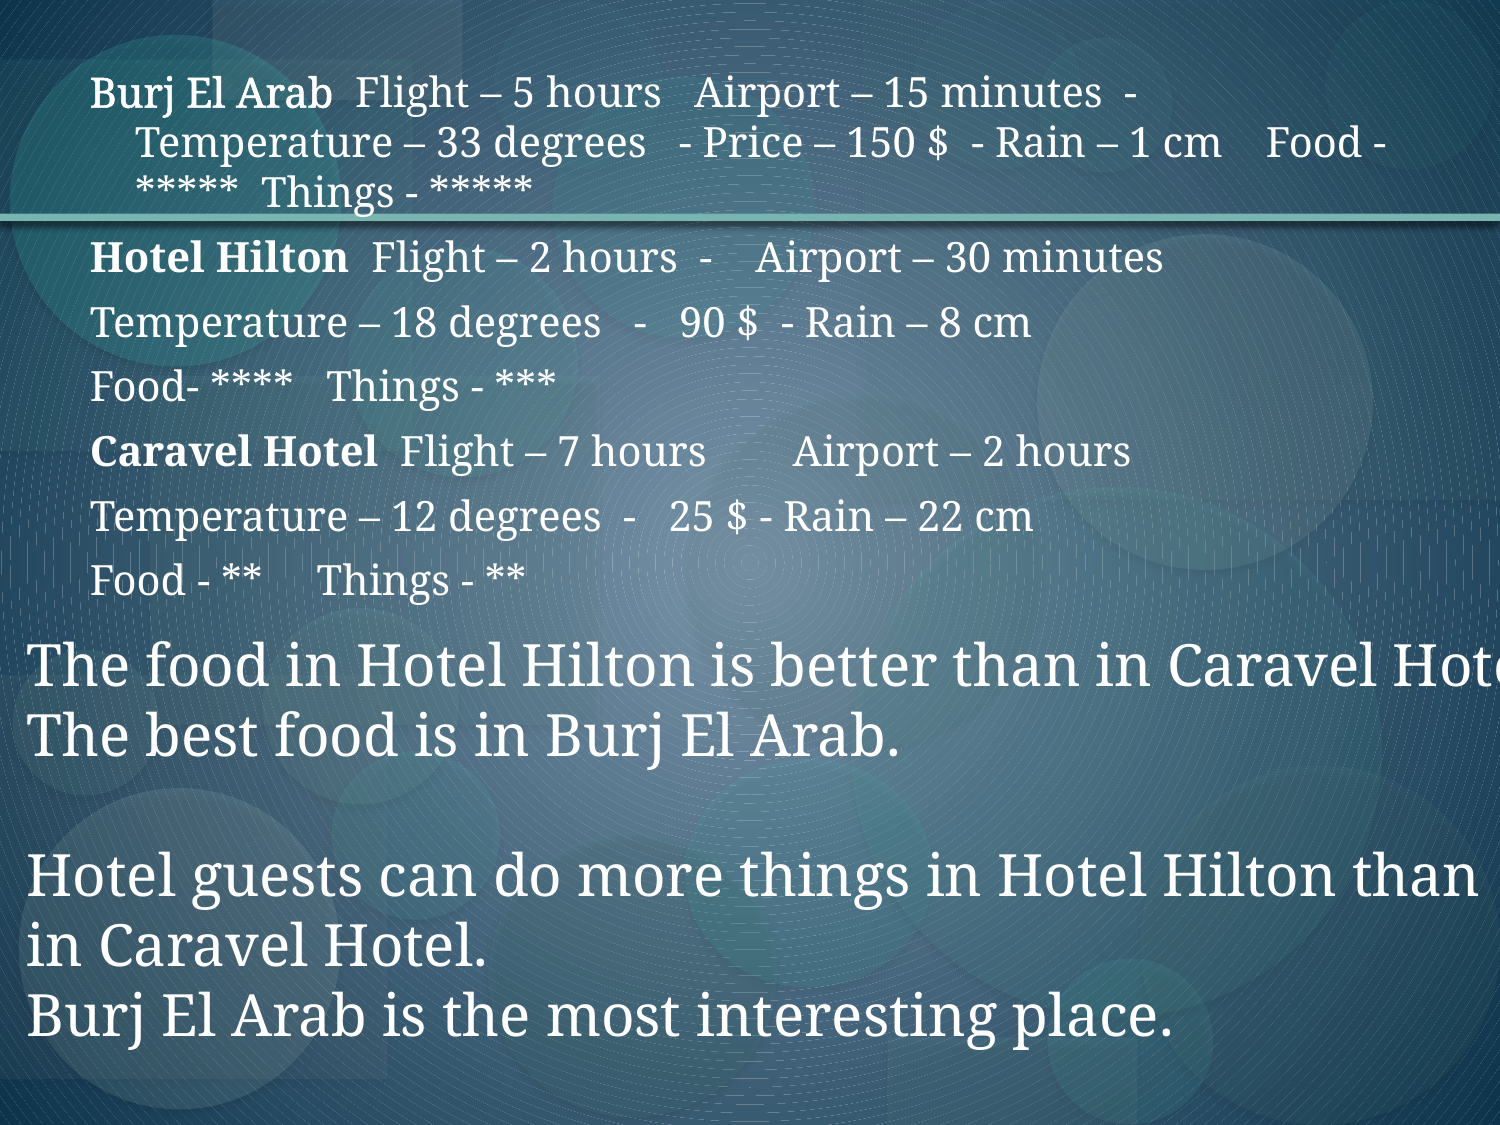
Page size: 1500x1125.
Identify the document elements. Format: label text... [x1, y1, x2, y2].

list Burj El Arab Flight – 5 hours Airport – 15 minutes - Temperature – 33 degrees - Price – 150 $ - Rain – 1 cm Food - ***** Things - ***** Hotel Hilton Flight – 2 hours - Airport – 30 minutes Temperature – 18 degrees - 90 $ - Rain – 8 cm Food- **** Things - *** Caravel Hotel Flight – 7 hours Airport – 2 hours Temperature – 12 degrees - 25 $ - Rain – 22 cm Food - ** Things - ** [75, 58, 1425, 621]
text_box The food in Hotel Hilton is better than in Caravel Hotel. The best food is in Burj El Arab. Hotel guests can do more things in Hotel Hilton than in Caravel Hotel. Burj El Arab is the most interesting place. [11, 621, 1500, 1056]
